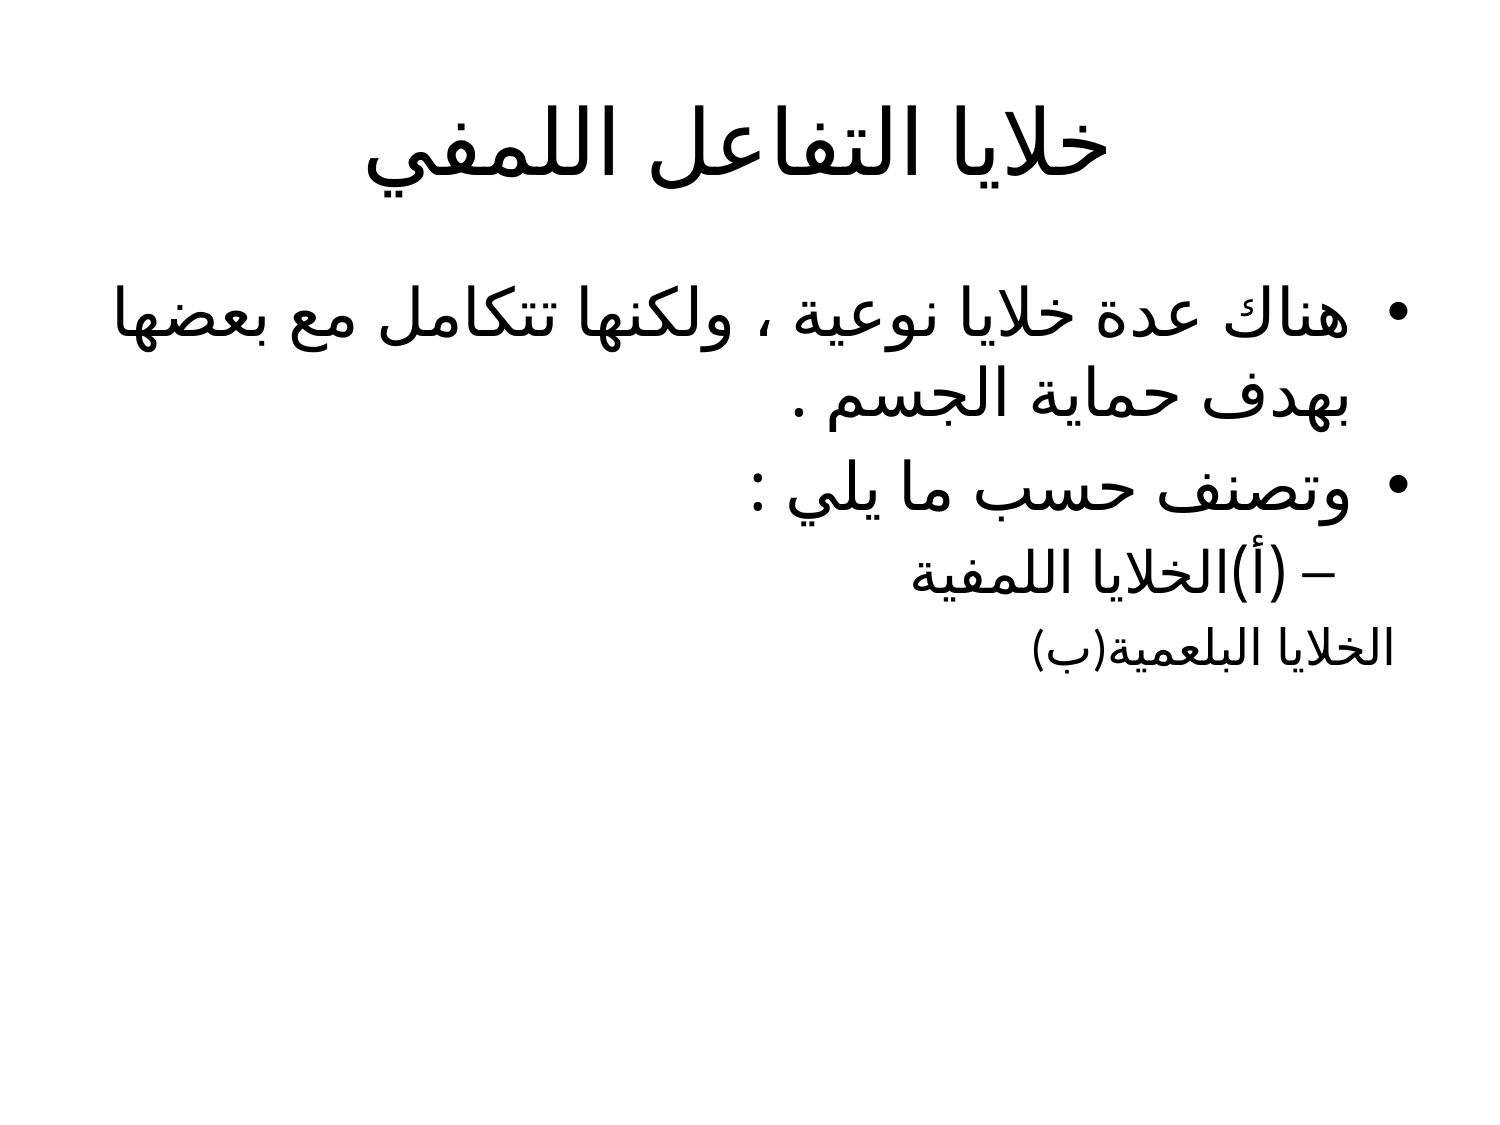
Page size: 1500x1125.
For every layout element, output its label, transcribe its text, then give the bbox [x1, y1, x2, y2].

list هناك عدة خلايا نوعية ، ولكنها تتكامل مع بعضها بهدف حماية الجسم . وتصنف حسب ما يلي : (أ)الخلايا اللمفية (ب)الخلايا البلعمية [75, 262, 1425, 1005]
title خلايا التفاعل اللمفي [75, 45, 1425, 233]
